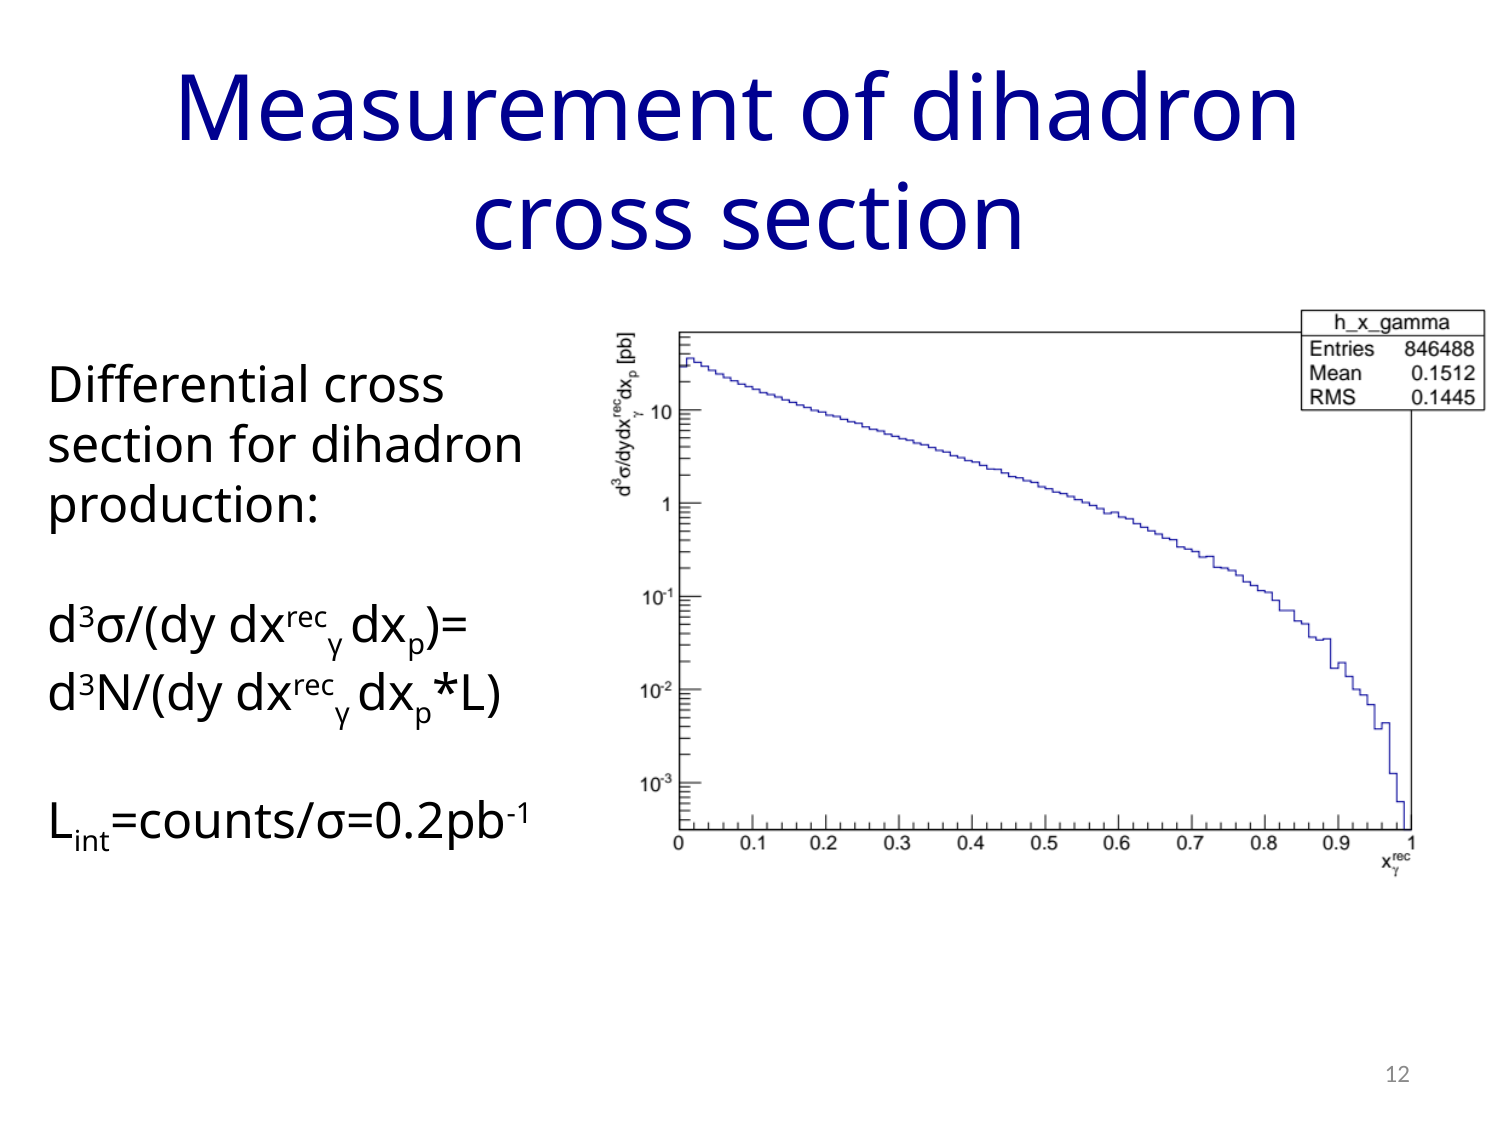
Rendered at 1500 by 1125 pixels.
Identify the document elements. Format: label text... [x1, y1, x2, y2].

picture [587, 271, 1500, 890]
text_box Differential cross section for dihadron production: d3σ/(dy dxrecγ dxp)= d3N/(dy dxrecγ dxp*L) Lint=counts/σ=0.2pb-1 [33, 344, 608, 1105]
slide_number 12 [1074, 1042, 1425, 1103]
title Measurement of dihadron cross section [75, 45, 1425, 272]
